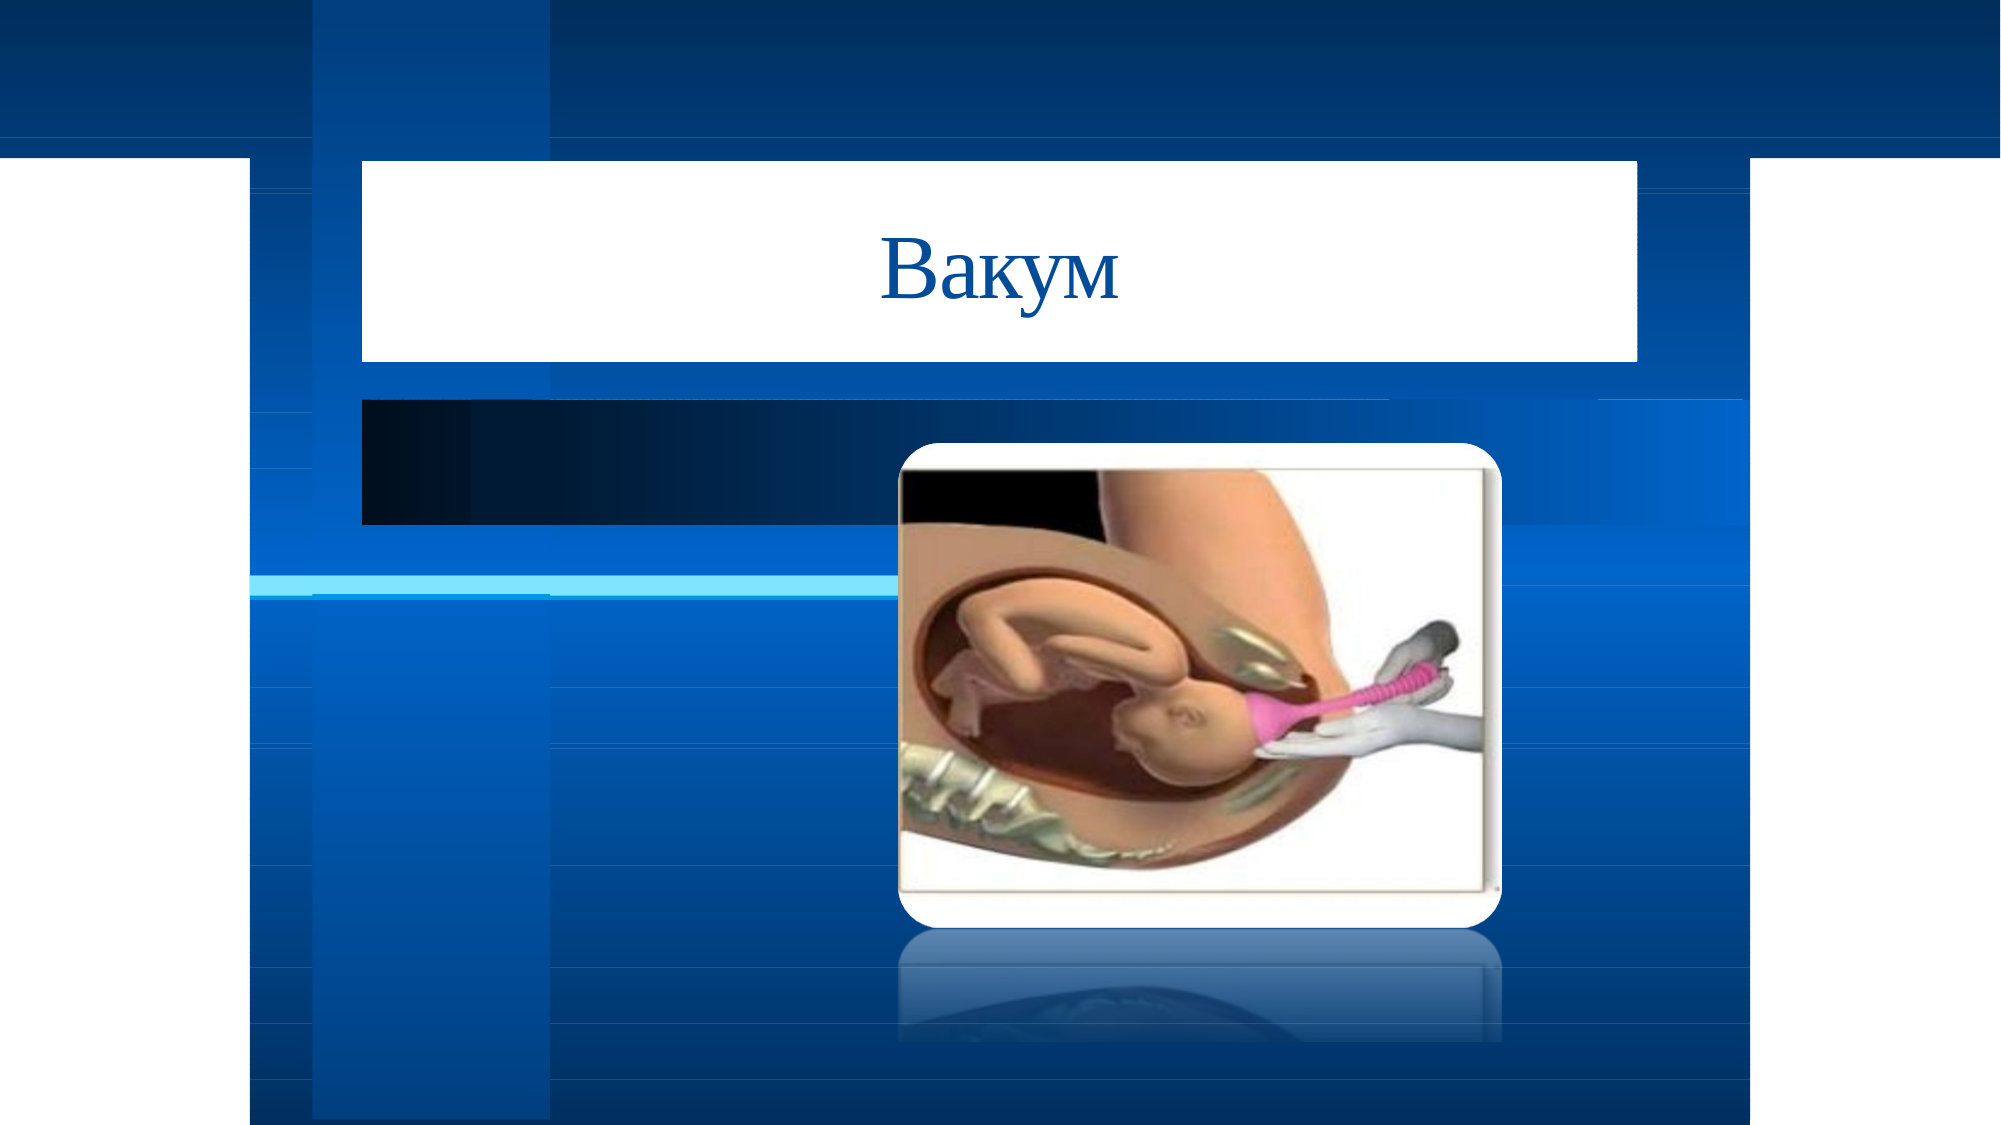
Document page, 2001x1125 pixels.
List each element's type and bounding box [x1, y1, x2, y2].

text_box [552, 595, 1751, 1125]
text_box [312, 0, 551, 576]
text_box [249, 595, 308, 1125]
text_box [362, 399, 1750, 526]
text_box [312, 593, 551, 1120]
text_box [249, 0, 1751, 595]
